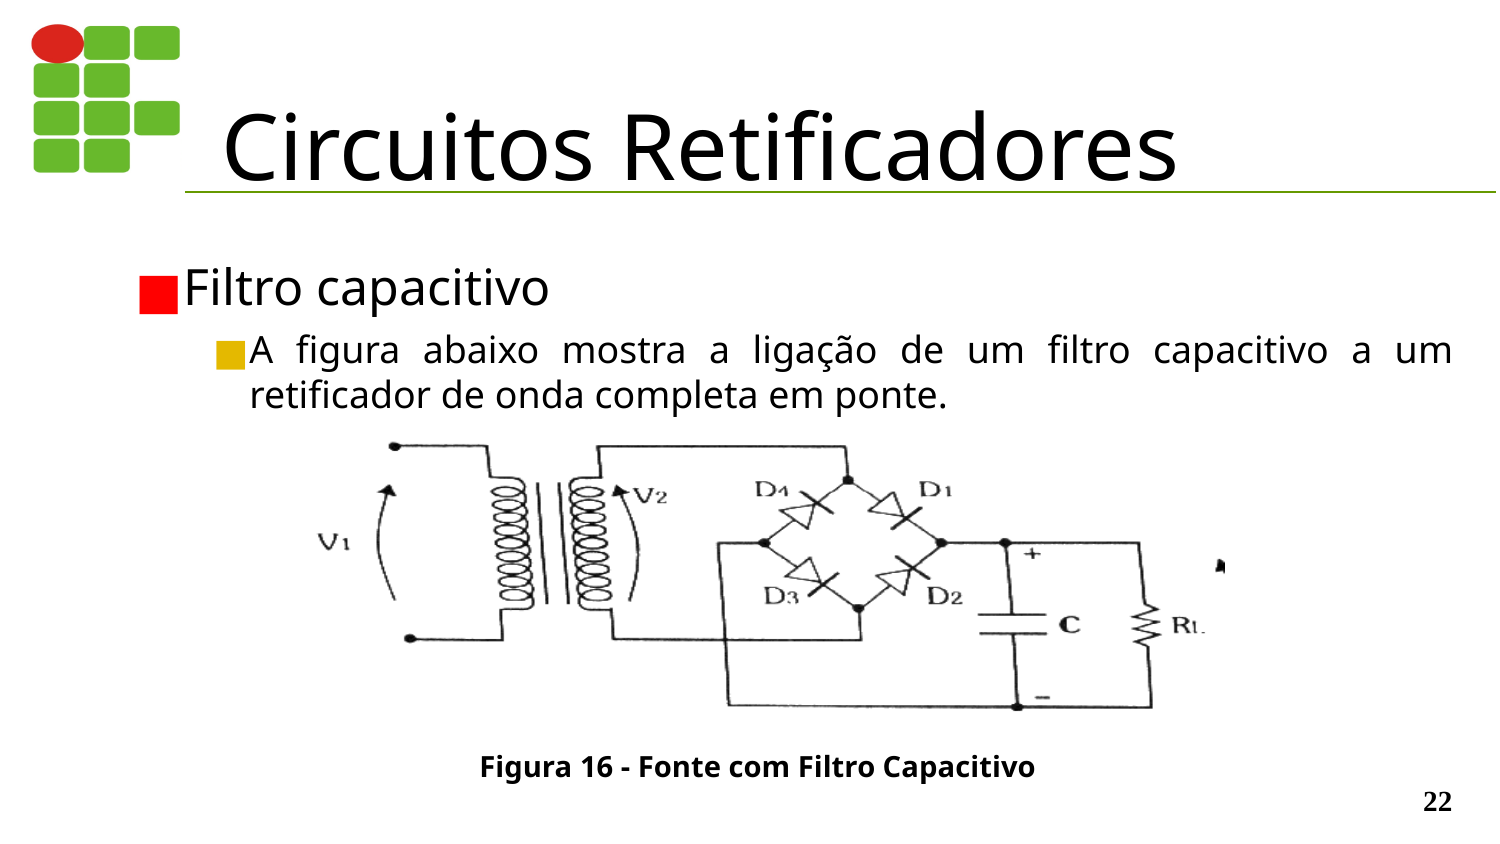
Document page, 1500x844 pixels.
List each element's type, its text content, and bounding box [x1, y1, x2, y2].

text_box ‹#› [1155, 774, 1468, 825]
picture [29, 23, 182, 174]
list Filtro capacitivo A figura abaixo mostra a ligação de um filtro capacitivo a um retificador de onda completa em ponte. Figura 16 - Fonte com Filtro Capacitivo [46, 248, 1469, 774]
title Circuitos Retificadores [206, 26, 1468, 207]
picture [294, 429, 1225, 725]
